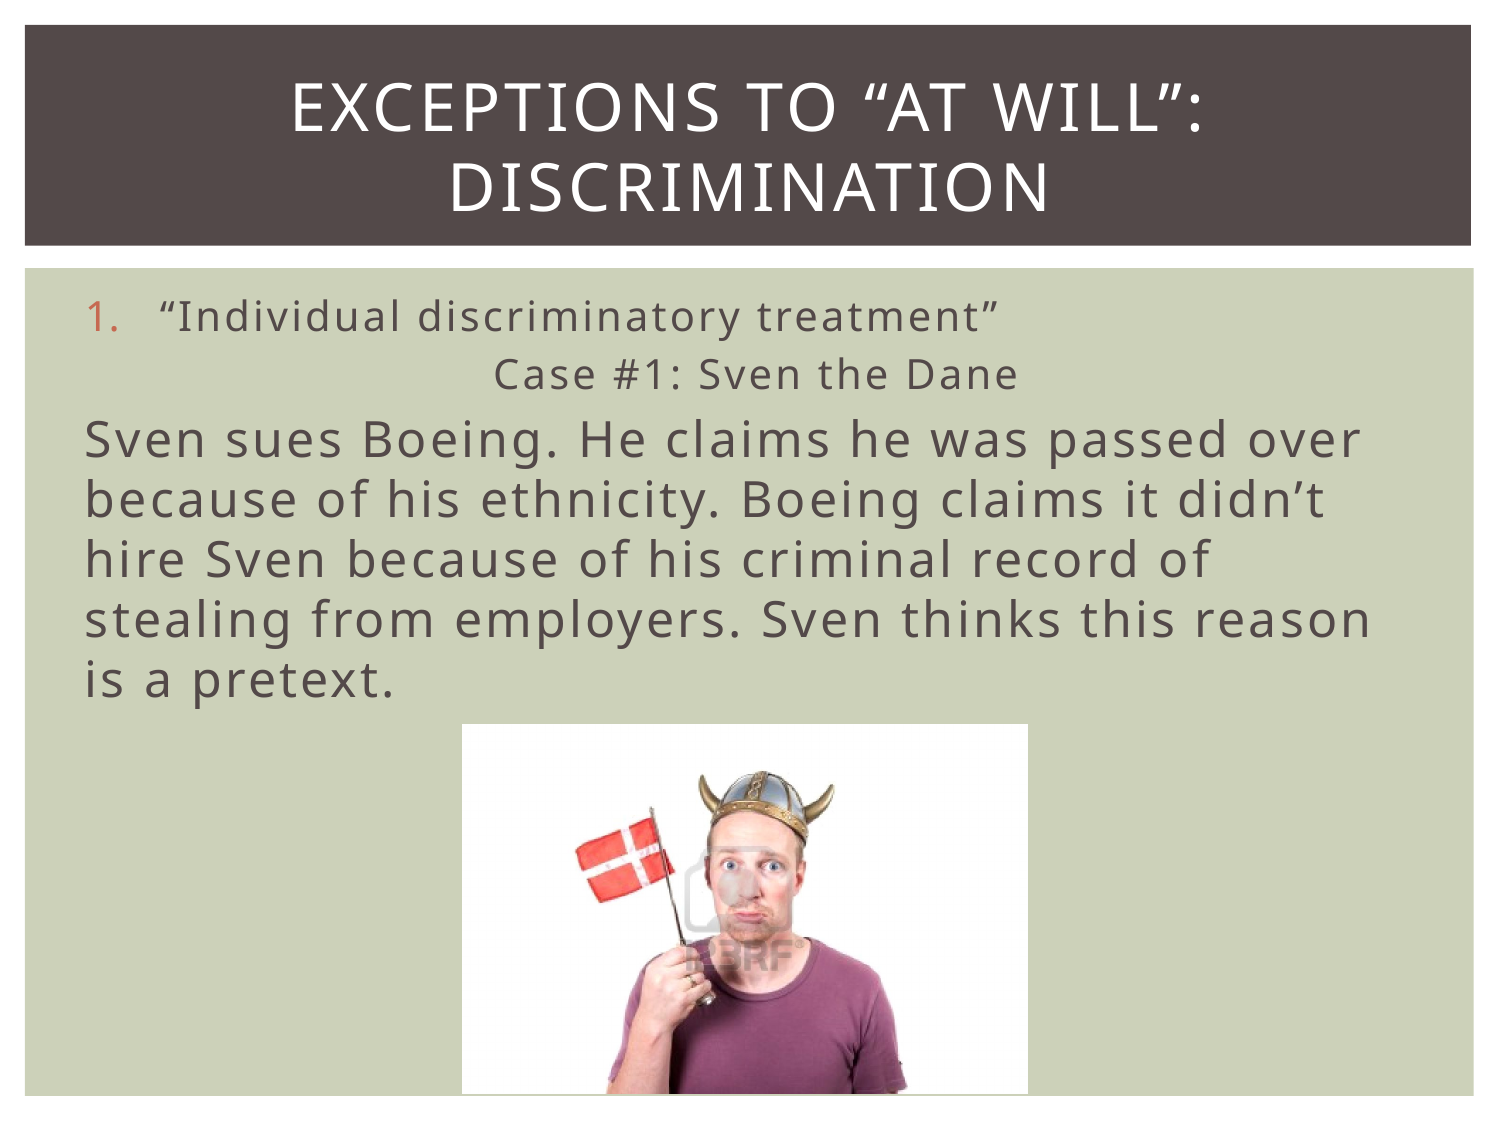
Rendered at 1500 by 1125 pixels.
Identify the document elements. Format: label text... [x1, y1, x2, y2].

list “Individual discriminatory treatment” Case #1: Sven the Dane Sven sues Boeing. He claims he was passed over because of his ethnicity. Boeing claims it didn’t hire Sven because of his criminal record of stealing from employers. Sven thinks this reason is a pretext. [62, 281, 1442, 1005]
picture [462, 724, 1028, 1095]
title Exceptions to “at will”: Discrimination [62, 58, 1438, 232]
